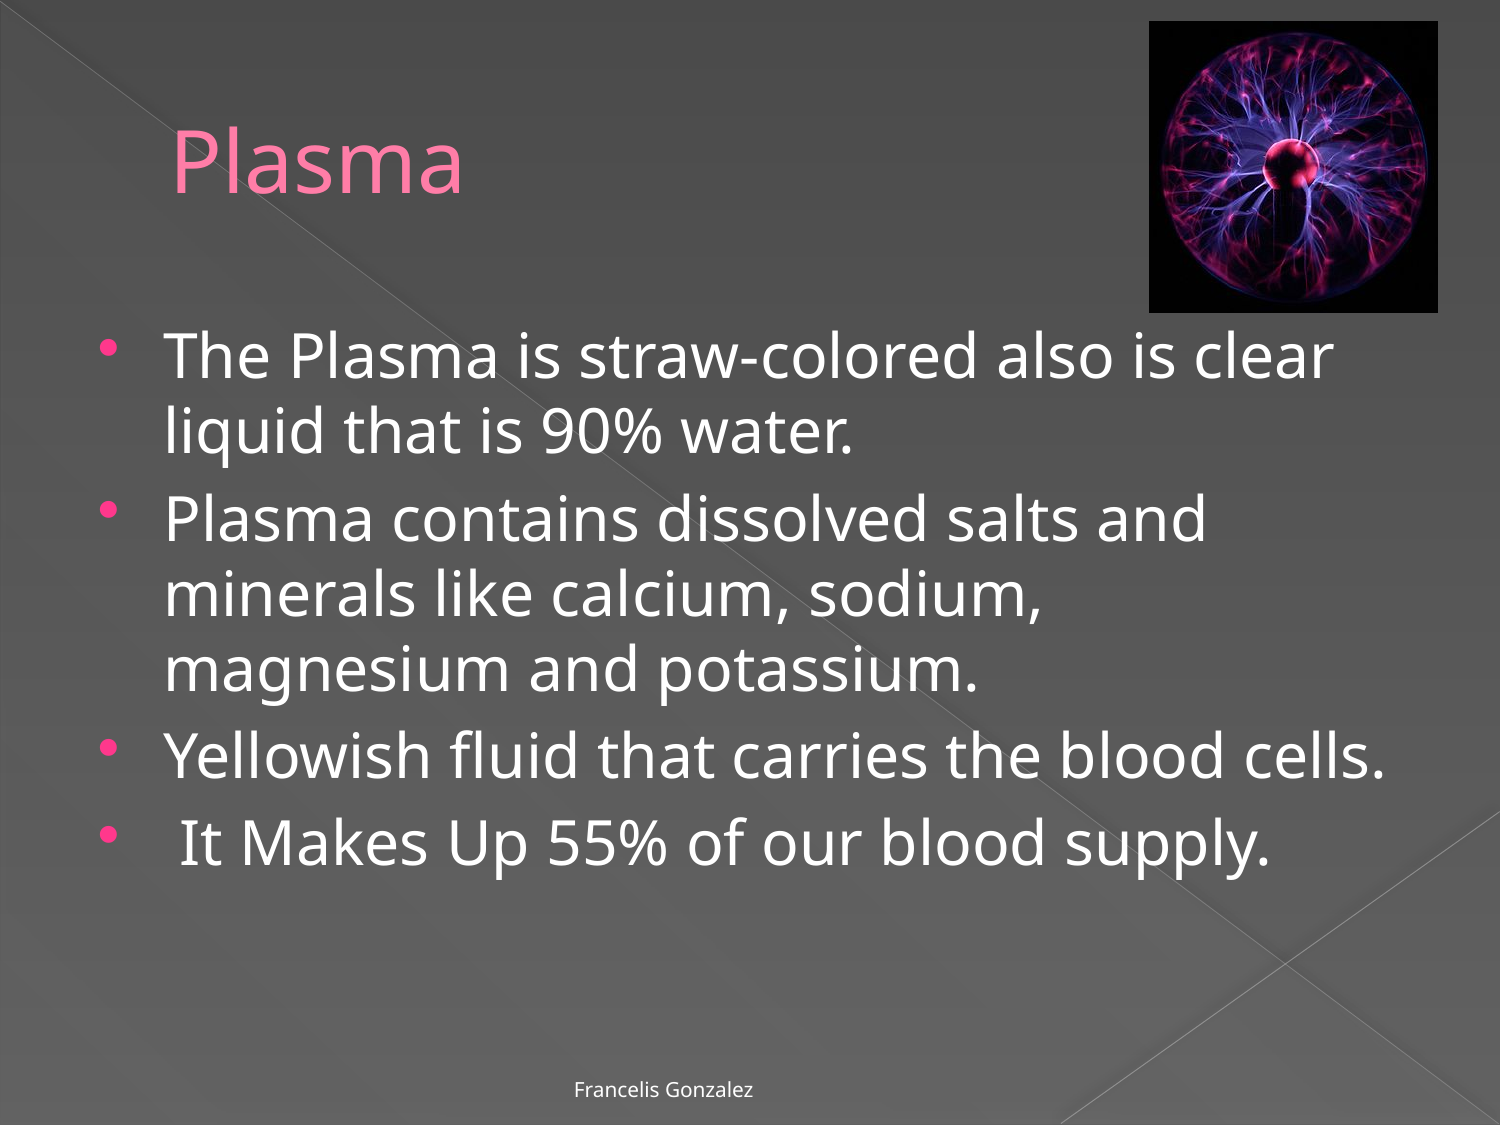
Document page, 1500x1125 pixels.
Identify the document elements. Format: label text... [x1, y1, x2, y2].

title Plasma [75, 43, 1140, 274]
picture [1149, 20, 1438, 313]
list The Plasma is straw-colored also is clear liquid that is 90% water. Plasma contains dissolved salts and minerals like calcium, sodium, magnesium and potassium. Yellowish fluid that carries the blood cells. It Makes Up 55% of our blood supply. [75, 308, 1425, 1059]
footer Francelis Gonzalez [75, 1063, 774, 1113]
